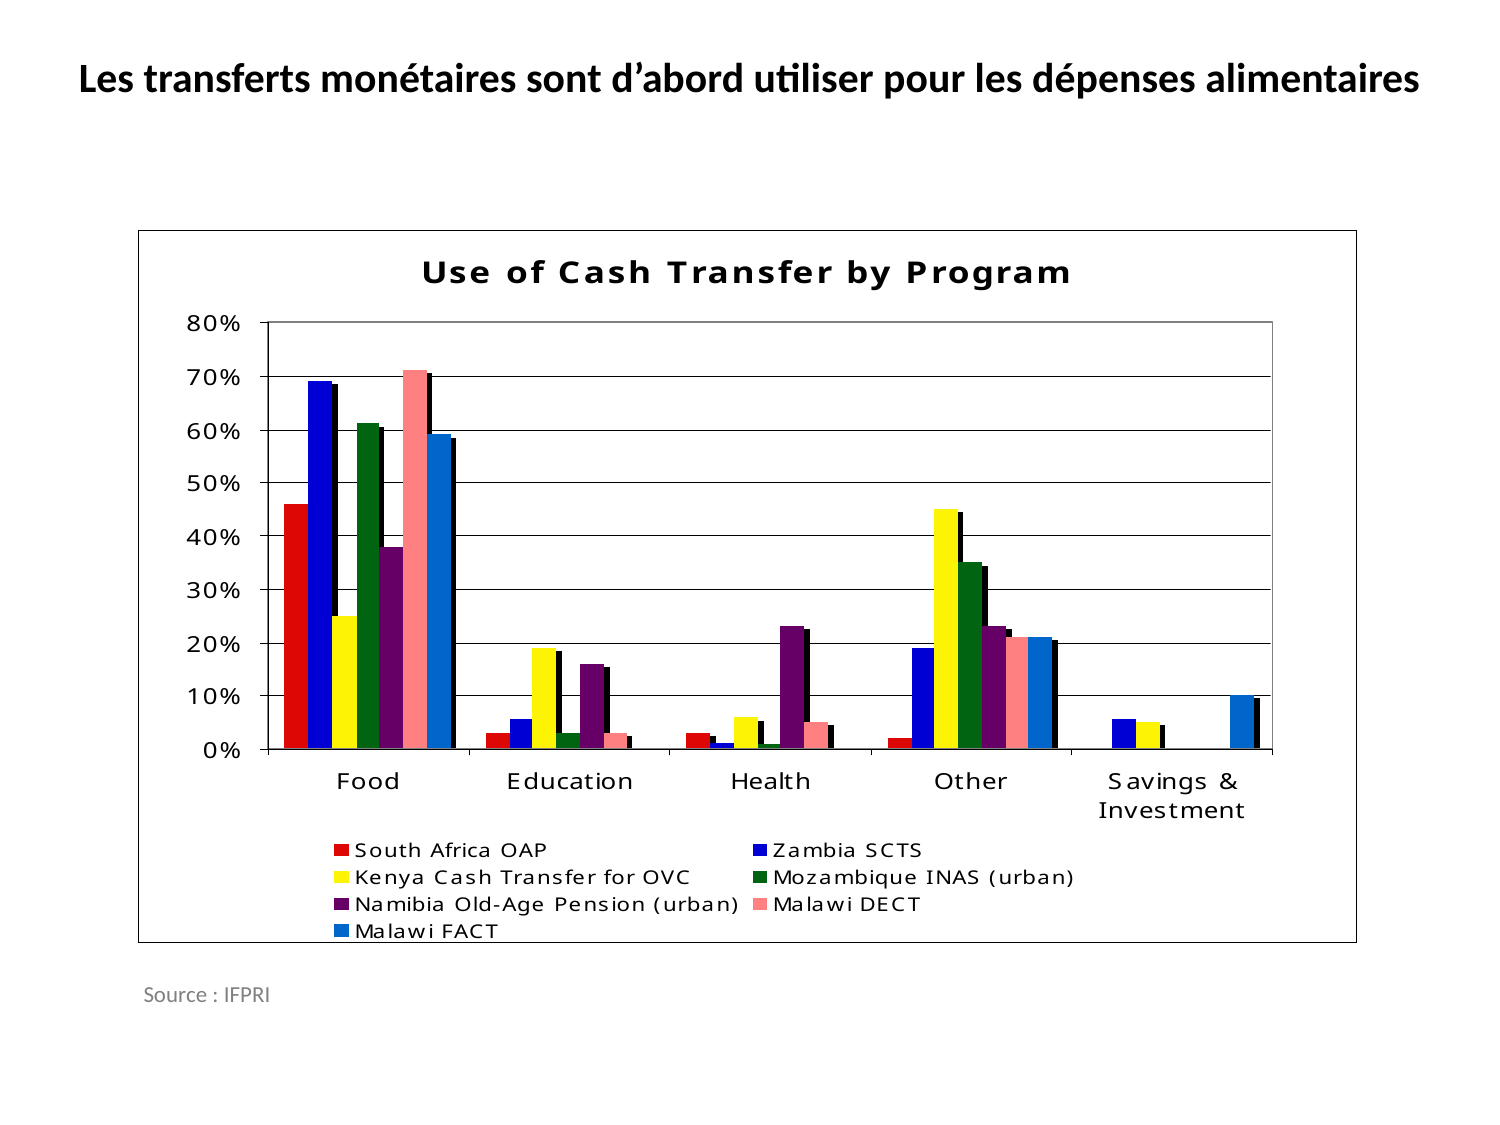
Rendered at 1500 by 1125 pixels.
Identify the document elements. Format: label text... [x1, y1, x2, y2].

picture [128, 222, 1368, 950]
title Les transferts monétaires sont d’abord utiliser pour les dépenses alimentaires [0, 0, 1500, 152]
text_box Source : IFPRI [128, 972, 1360, 1015]
